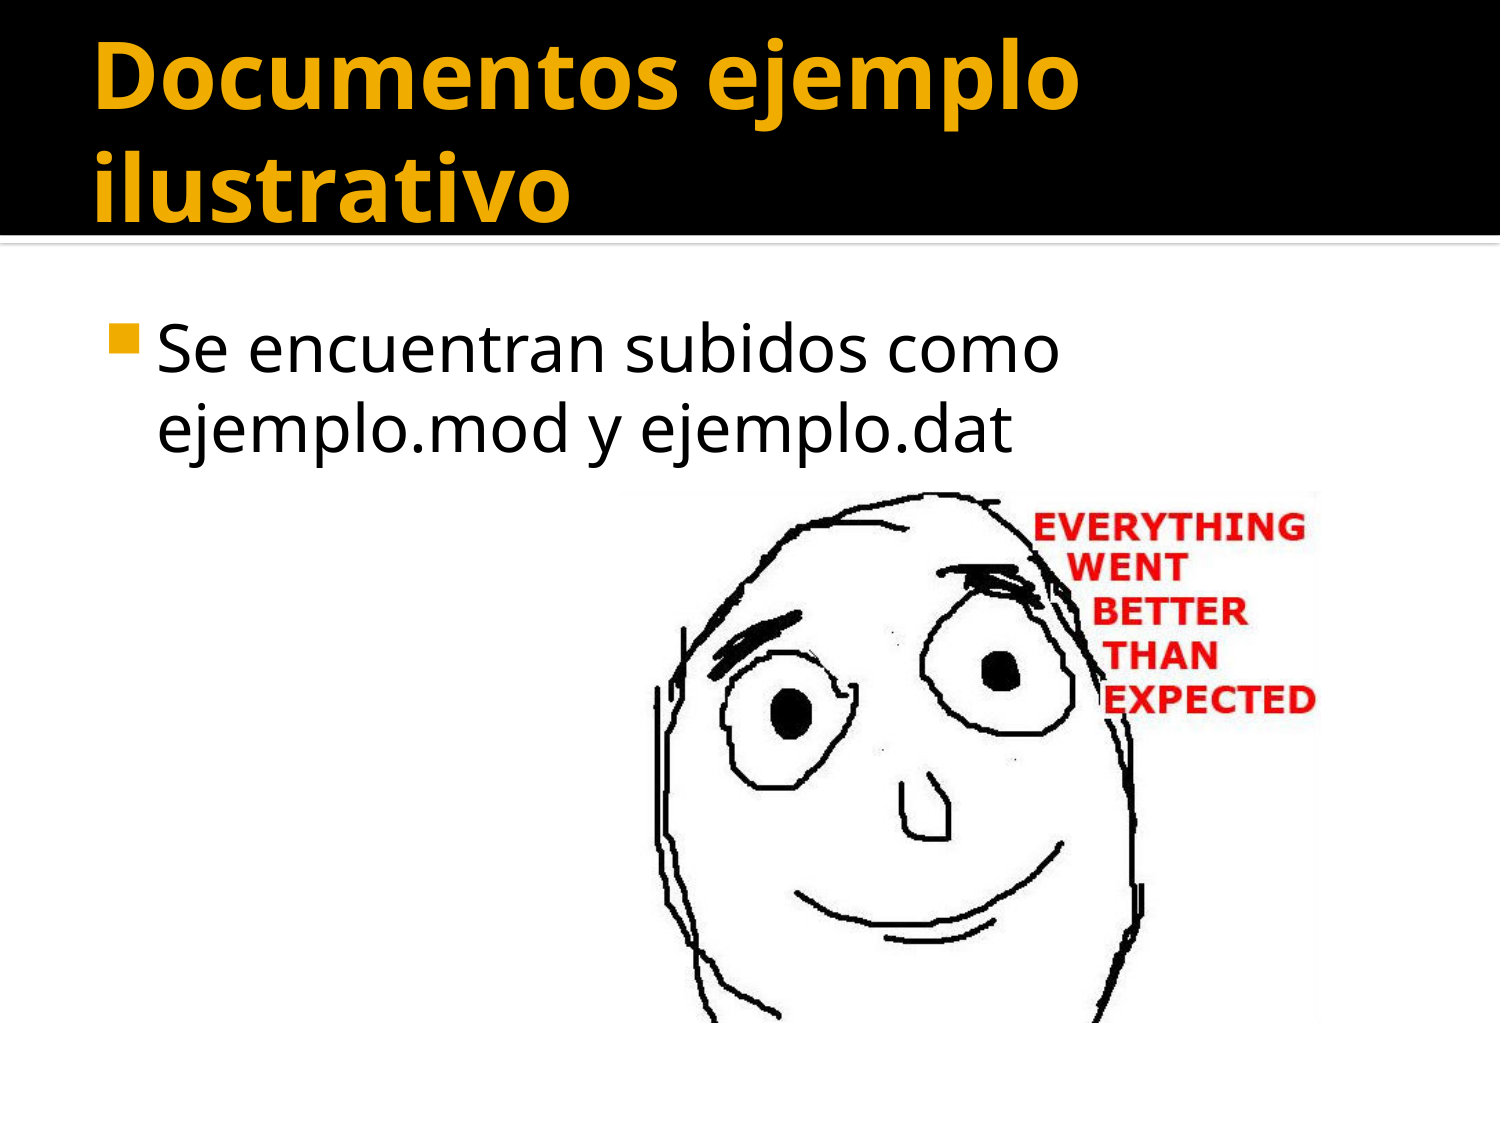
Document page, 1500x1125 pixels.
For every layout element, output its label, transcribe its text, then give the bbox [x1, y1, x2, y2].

title Documentos ejemplo ilustrativo [75, 25, 1425, 231]
picture [619, 491, 1321, 1023]
list Se encuentran subidos como ejemplo.mod y ejemplo.dat [75, 291, 1425, 1050]
